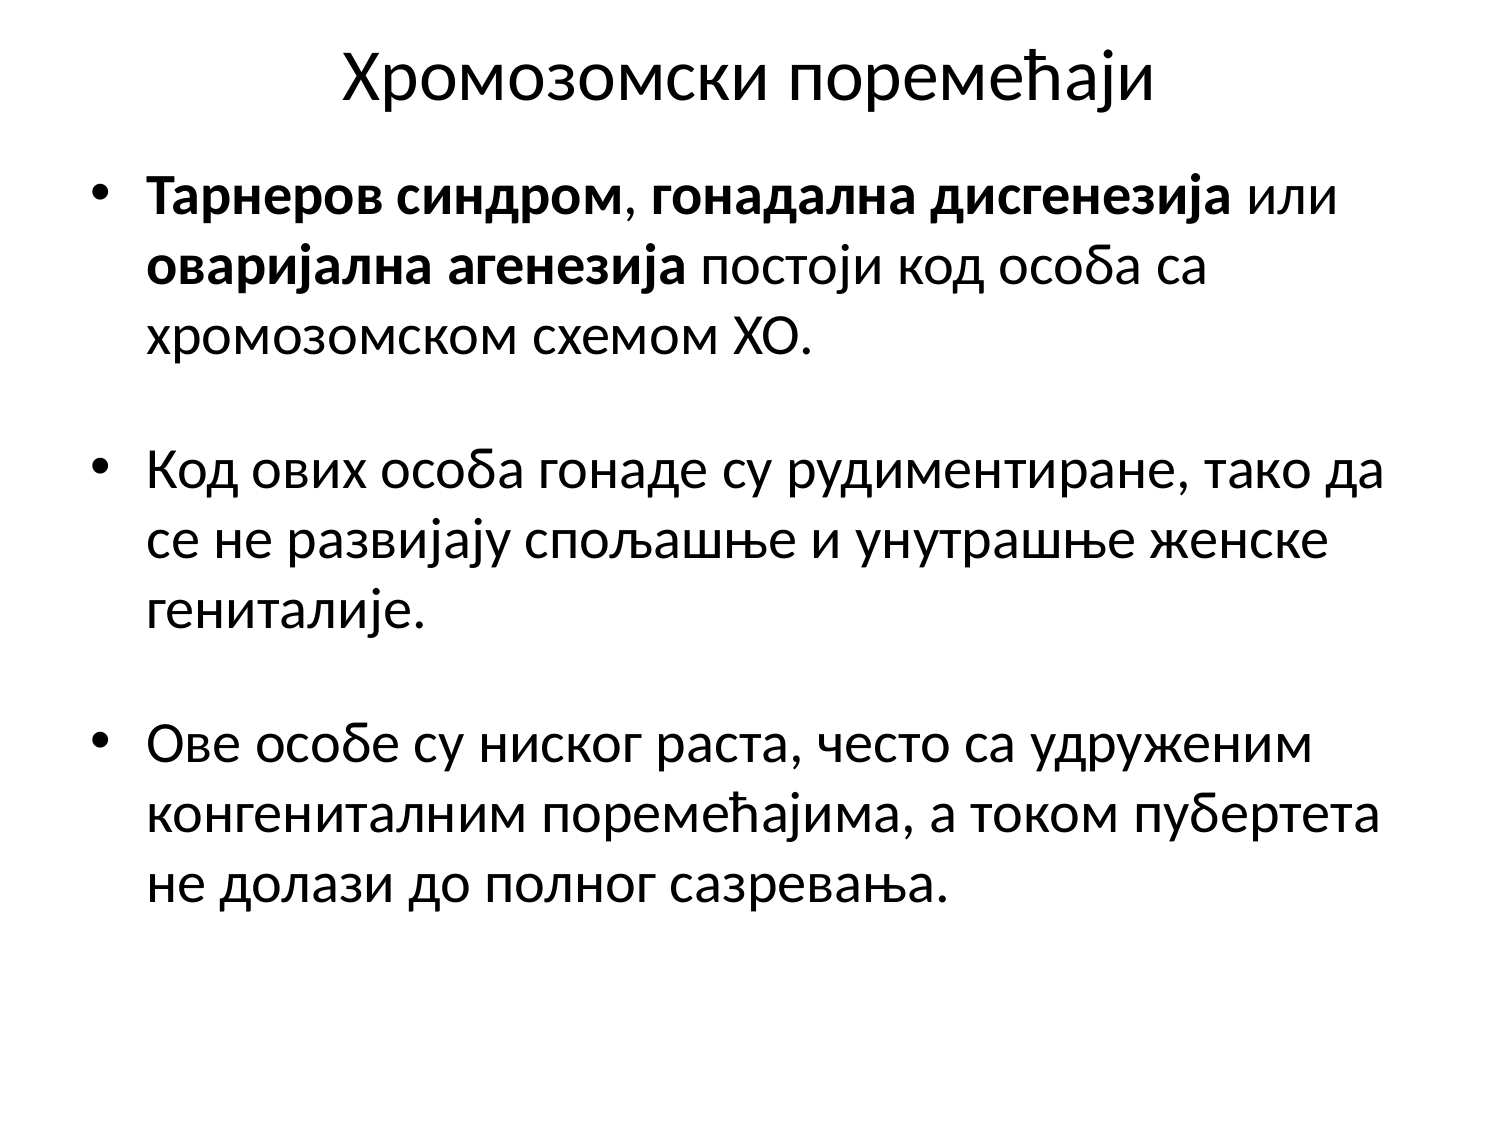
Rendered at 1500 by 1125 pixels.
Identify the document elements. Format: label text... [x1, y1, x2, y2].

title Хромозомски поремећаји [75, 19, 1425, 124]
list Тарнеров синдром, гонадална дисгенезија или оваријална агенезија постоји код особа са хромозомском схемом ХО. Код ових особа гонаде су рудиментиране, тако да се не развијају спољашње и унутрашње женске гениталије. Ове особе су ниског раста, често са удруженим конгениталним поремећајима, а током пубертета не долази до полног сазревања. [75, 149, 1425, 1047]
